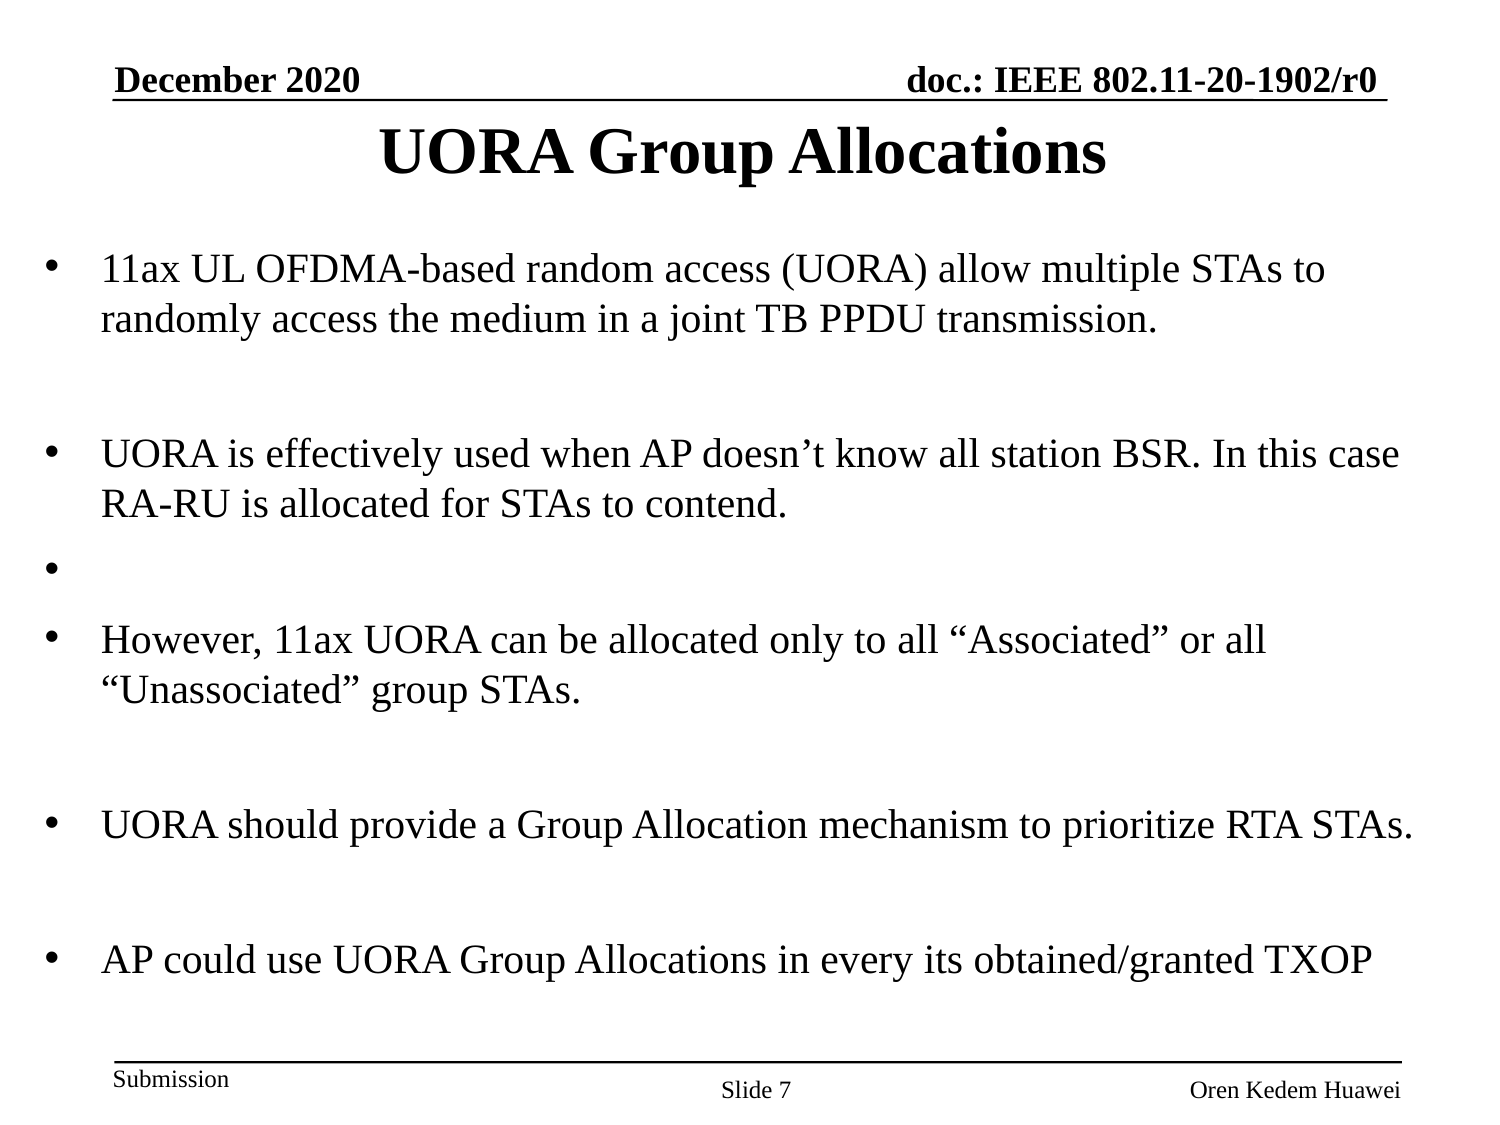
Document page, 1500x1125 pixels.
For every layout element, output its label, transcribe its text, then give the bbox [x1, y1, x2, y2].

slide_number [114, 54, 368, 101]
footer Oren Kedem Huawei [1186, 1073, 1402, 1105]
list 11ax UL OFDMA-based random access (UORA) allow multiple STAs to randomly access the medium in a joint TB PPDU transmission. UORA is effectively used when AP doesn’t know all station BSR. In this case RA-RU is allocated for STAs to contend. However, 11ax UORA can be allocated only to all “Associated” or all “Unassociated” group STAs. UORA should provide a Group Allocation mechanism to prioritize RTA STAs. AP could use UORA Group Allocations in every its obtained/granted TXOP [29, 232, 1459, 908]
title UORA Group Allocations [114, 59, 1390, 232]
slide_number Slide 7 [712, 1073, 800, 1105]
